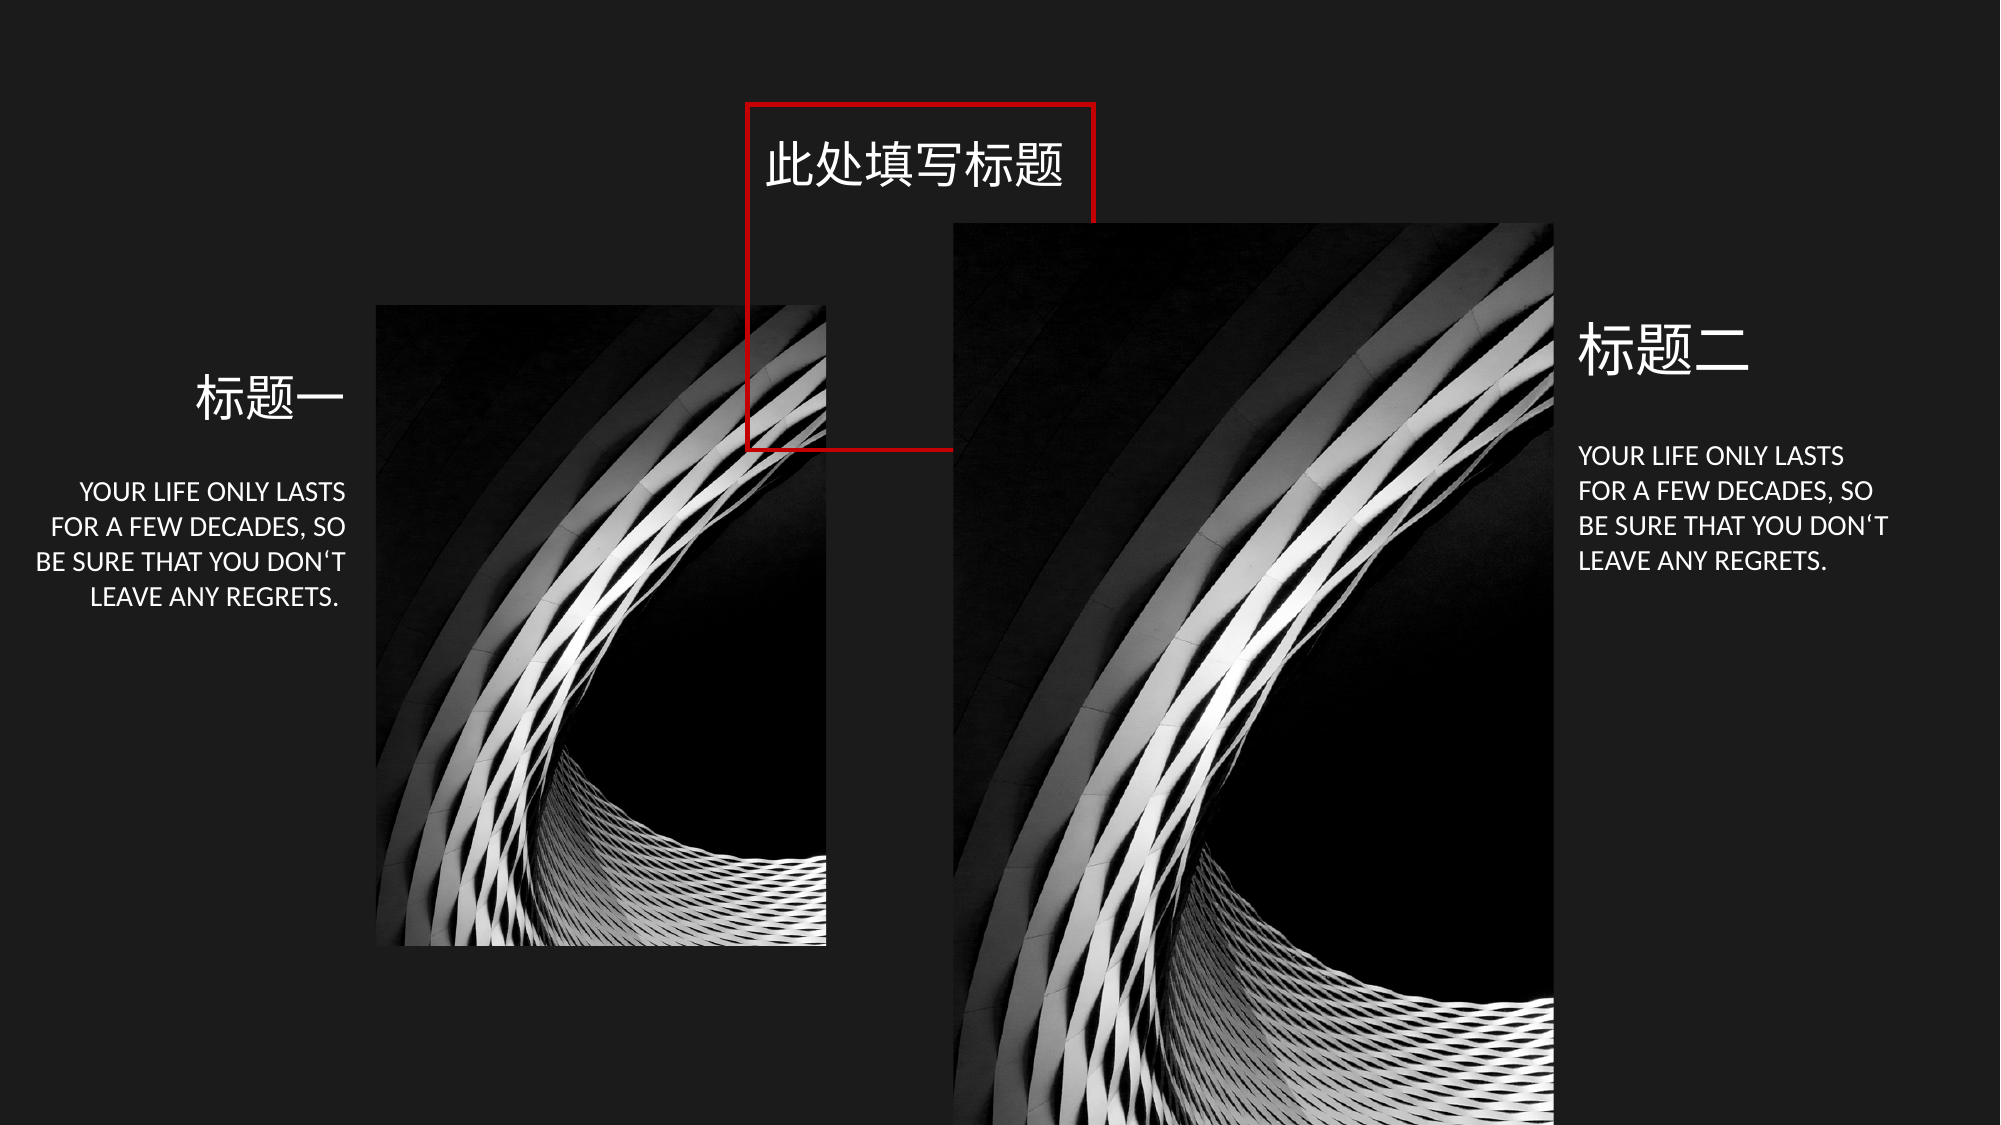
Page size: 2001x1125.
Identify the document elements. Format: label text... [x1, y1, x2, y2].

text_box [0, 0, 2000, 1125]
text_box [1555, 279, 1895, 413]
text_box 标题一 [180, 358, 361, 434]
text_box [746, 103, 1094, 451]
text_box 标题二 [1562, 305, 1768, 391]
text_box YOUR LIFE ONLY LASTS FOR A FEW DECADES, SO BE SURE THAT YOU DON‘T LEAVE ANY REGRETS. [18, 464, 361, 620]
text_box [375, 304, 827, 947]
text_box [952, 223, 1555, 1125]
text_box 此处填写标题 [749, 126, 1080, 201]
text_box [133, 342, 375, 451]
text_box YOUR LIFE ONLY LASTS FOR A FEW DECADES, SO BE SURE THAT YOU DON‘T LEAVE ANY REGRETS. [1563, 428, 1907, 584]
